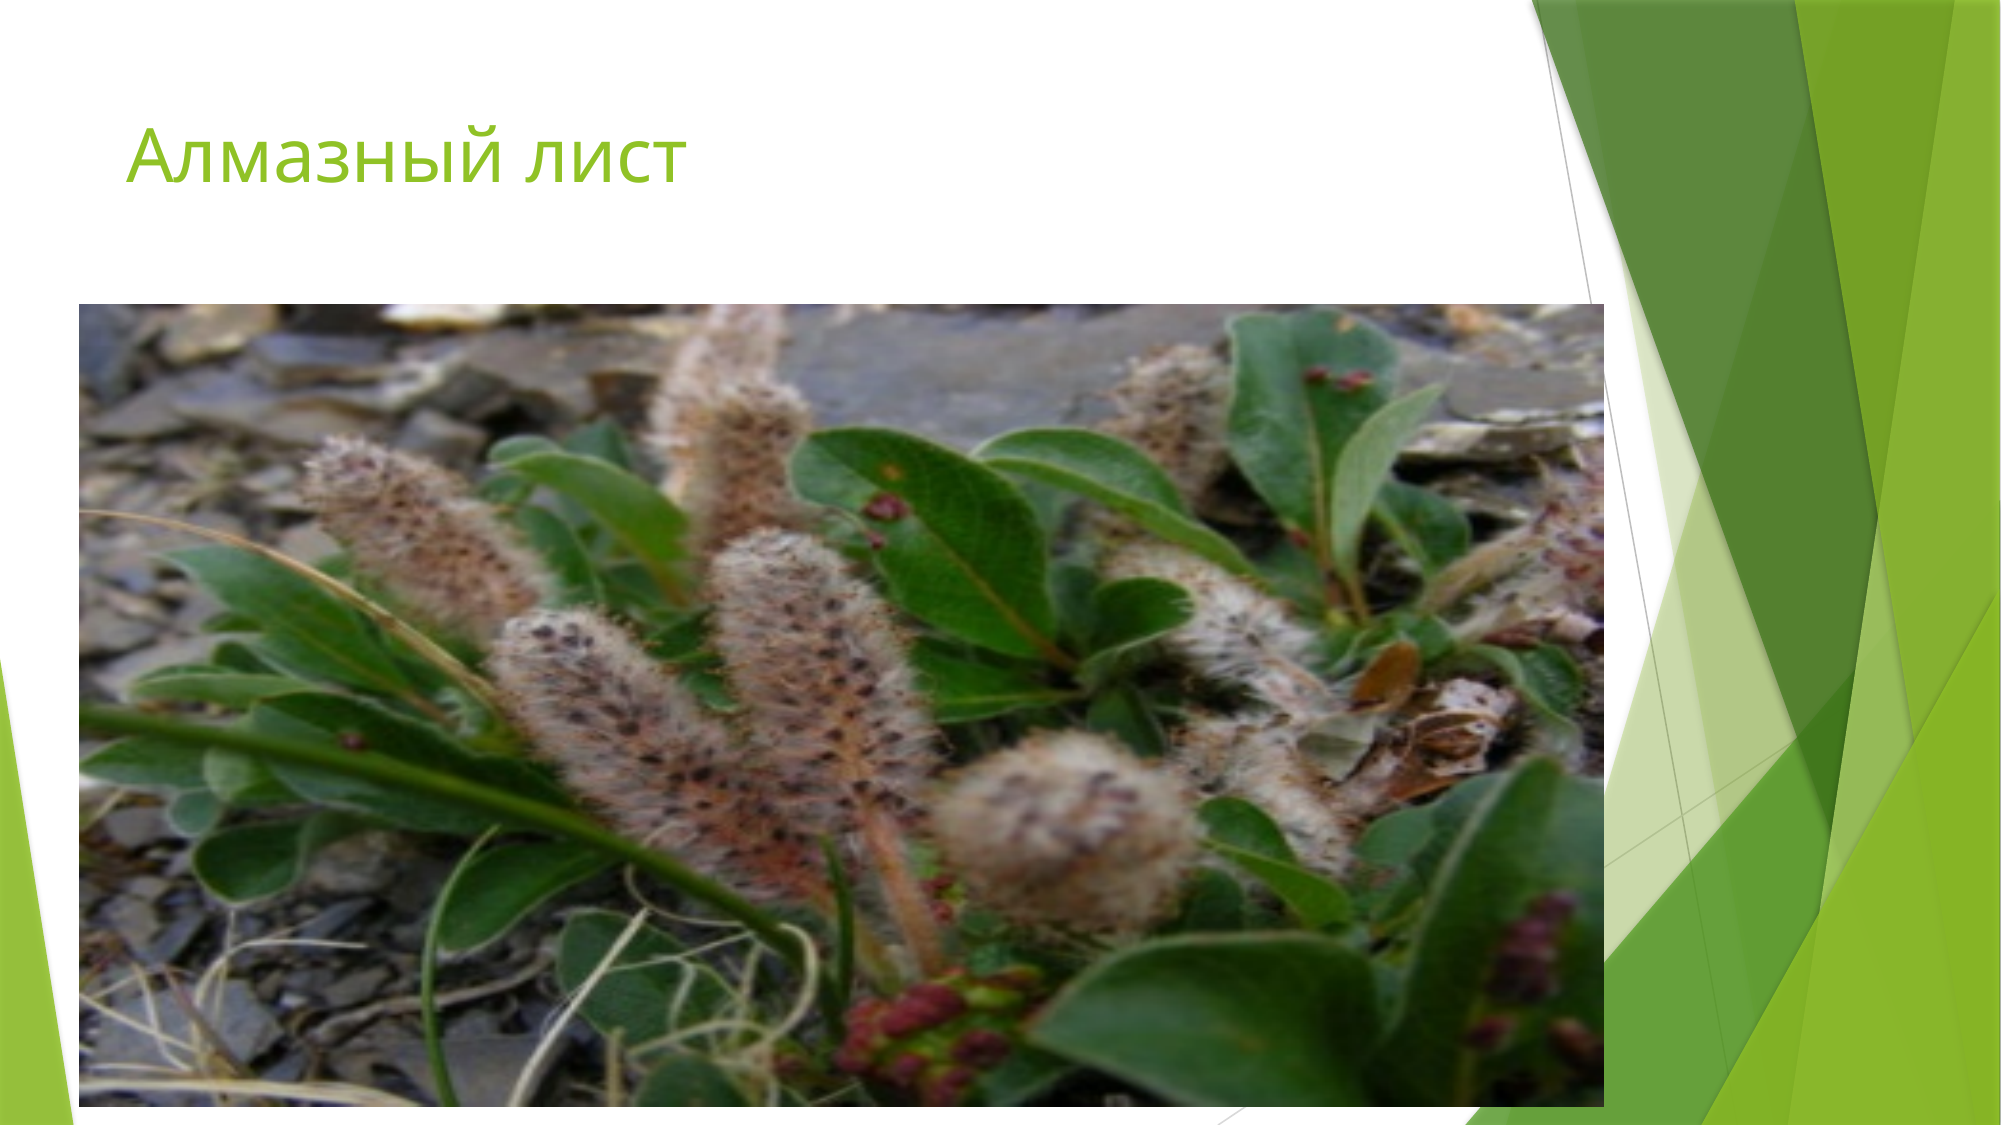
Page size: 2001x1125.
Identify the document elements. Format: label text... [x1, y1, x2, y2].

title Алмазный лист [111, 99, 1522, 303]
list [79, 304, 1604, 1107]
